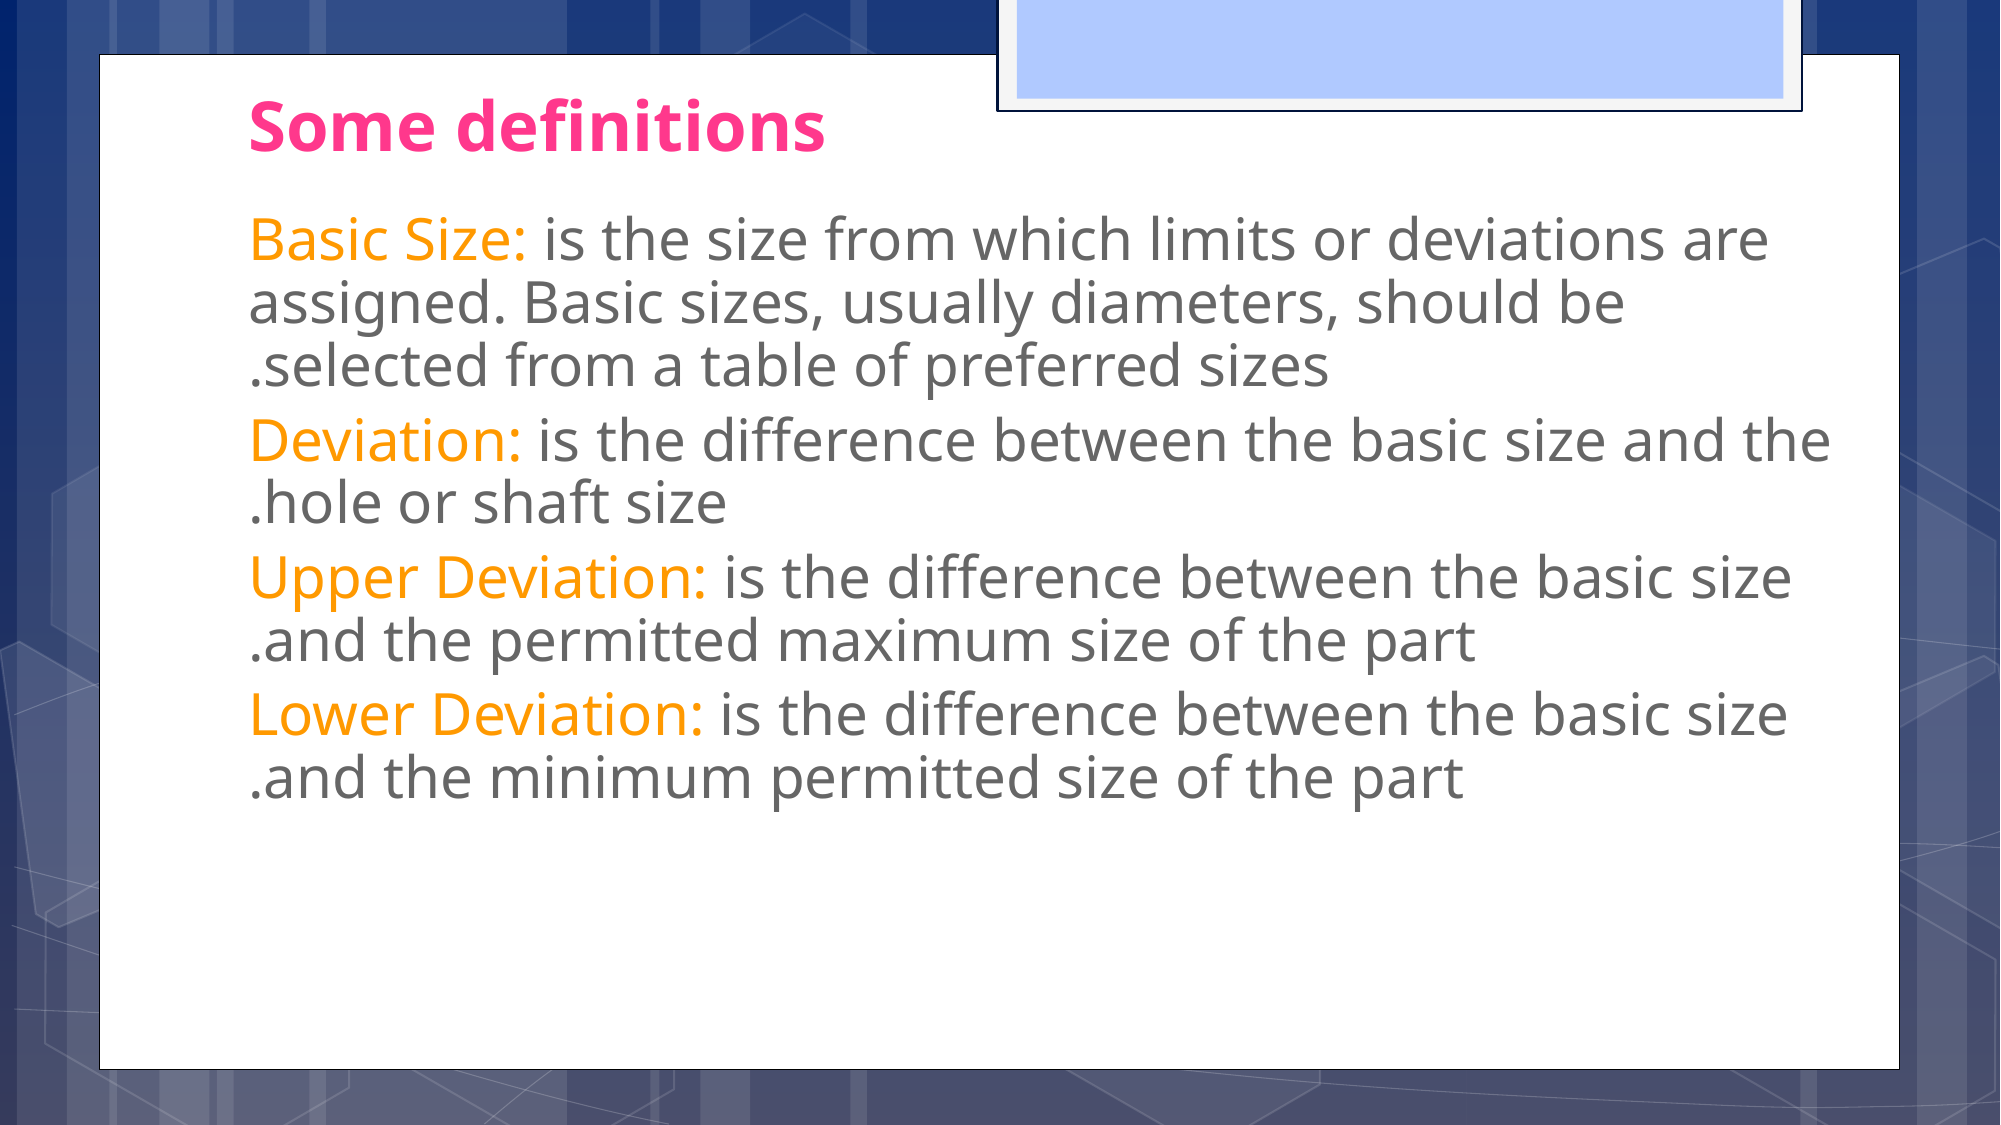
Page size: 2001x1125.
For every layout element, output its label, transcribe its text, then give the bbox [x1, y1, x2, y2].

title Some definitions [233, 73, 846, 174]
list Basic Size: is the size from which limits or deviations are assigned. Basic sizes, usually diameters, should be selected from a table of preferred sizes. Deviation: is the difference between the basic size and the hole or shaft size. Upper Deviation: is the difference between the basic size and the permitted maximum size of the part. Lower Deviation: is the difference between the basic size and the minimum permitted size of the part. [233, 203, 1934, 979]
